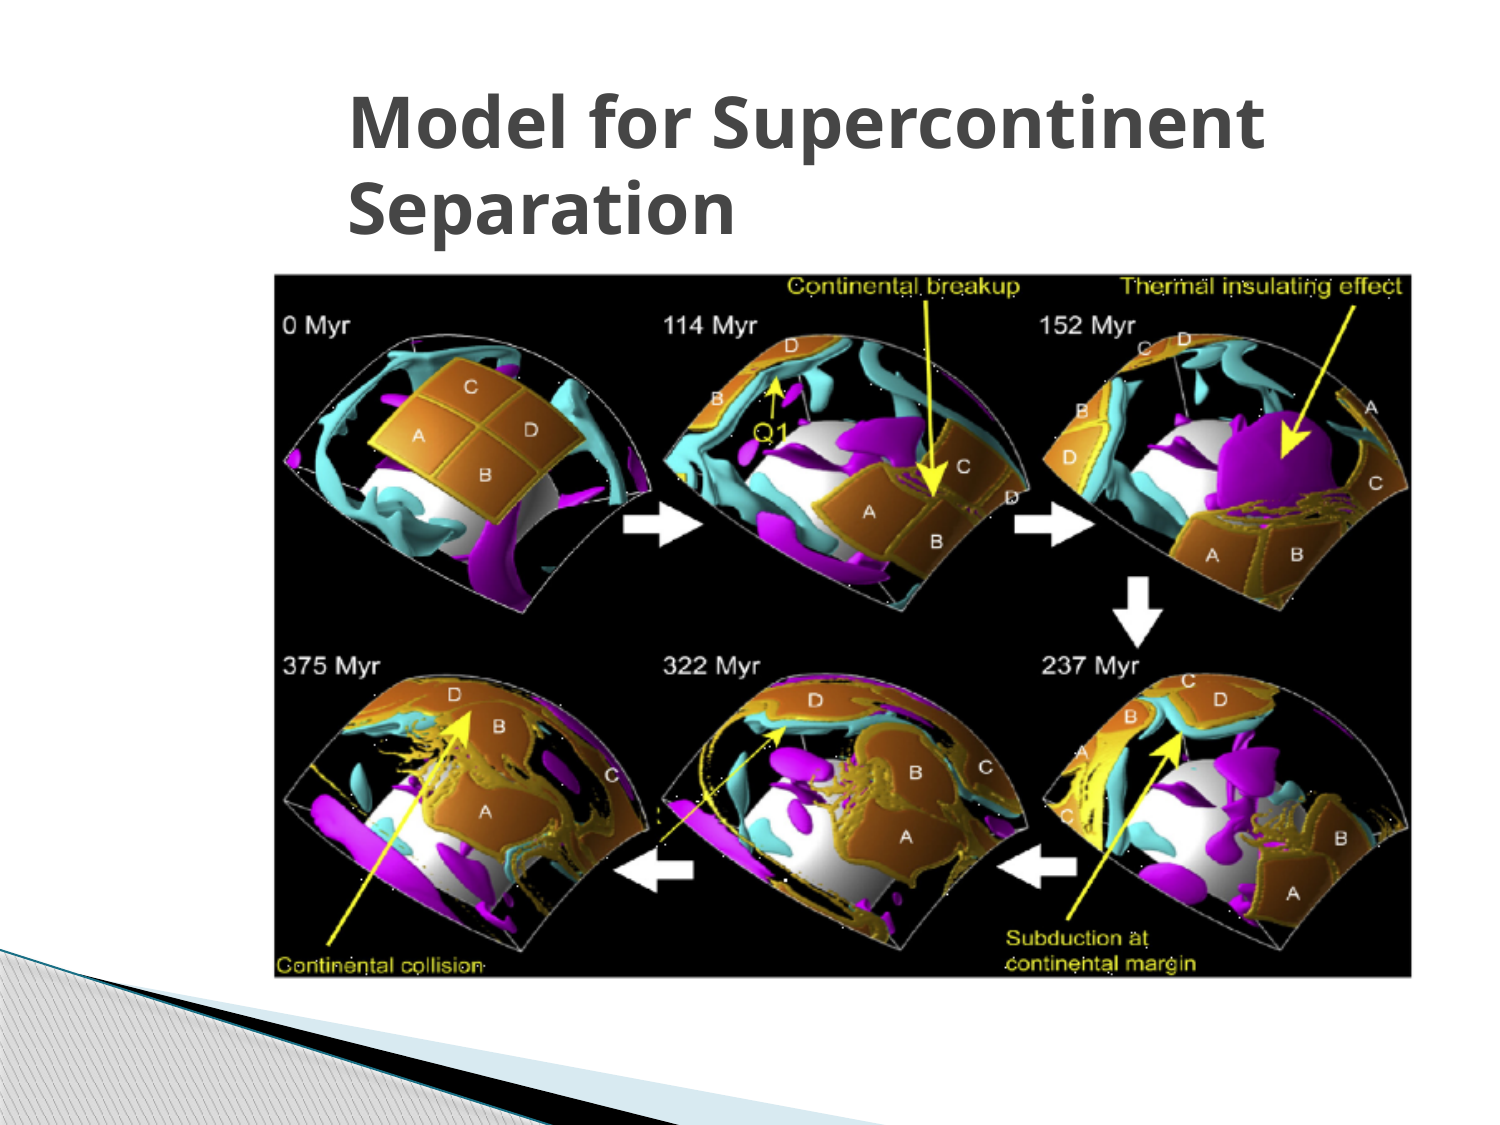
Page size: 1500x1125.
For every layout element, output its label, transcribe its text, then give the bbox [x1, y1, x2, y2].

title Model for Supercontinent Separation [332, 68, 1500, 257]
picture [258, 256, 1426, 992]
